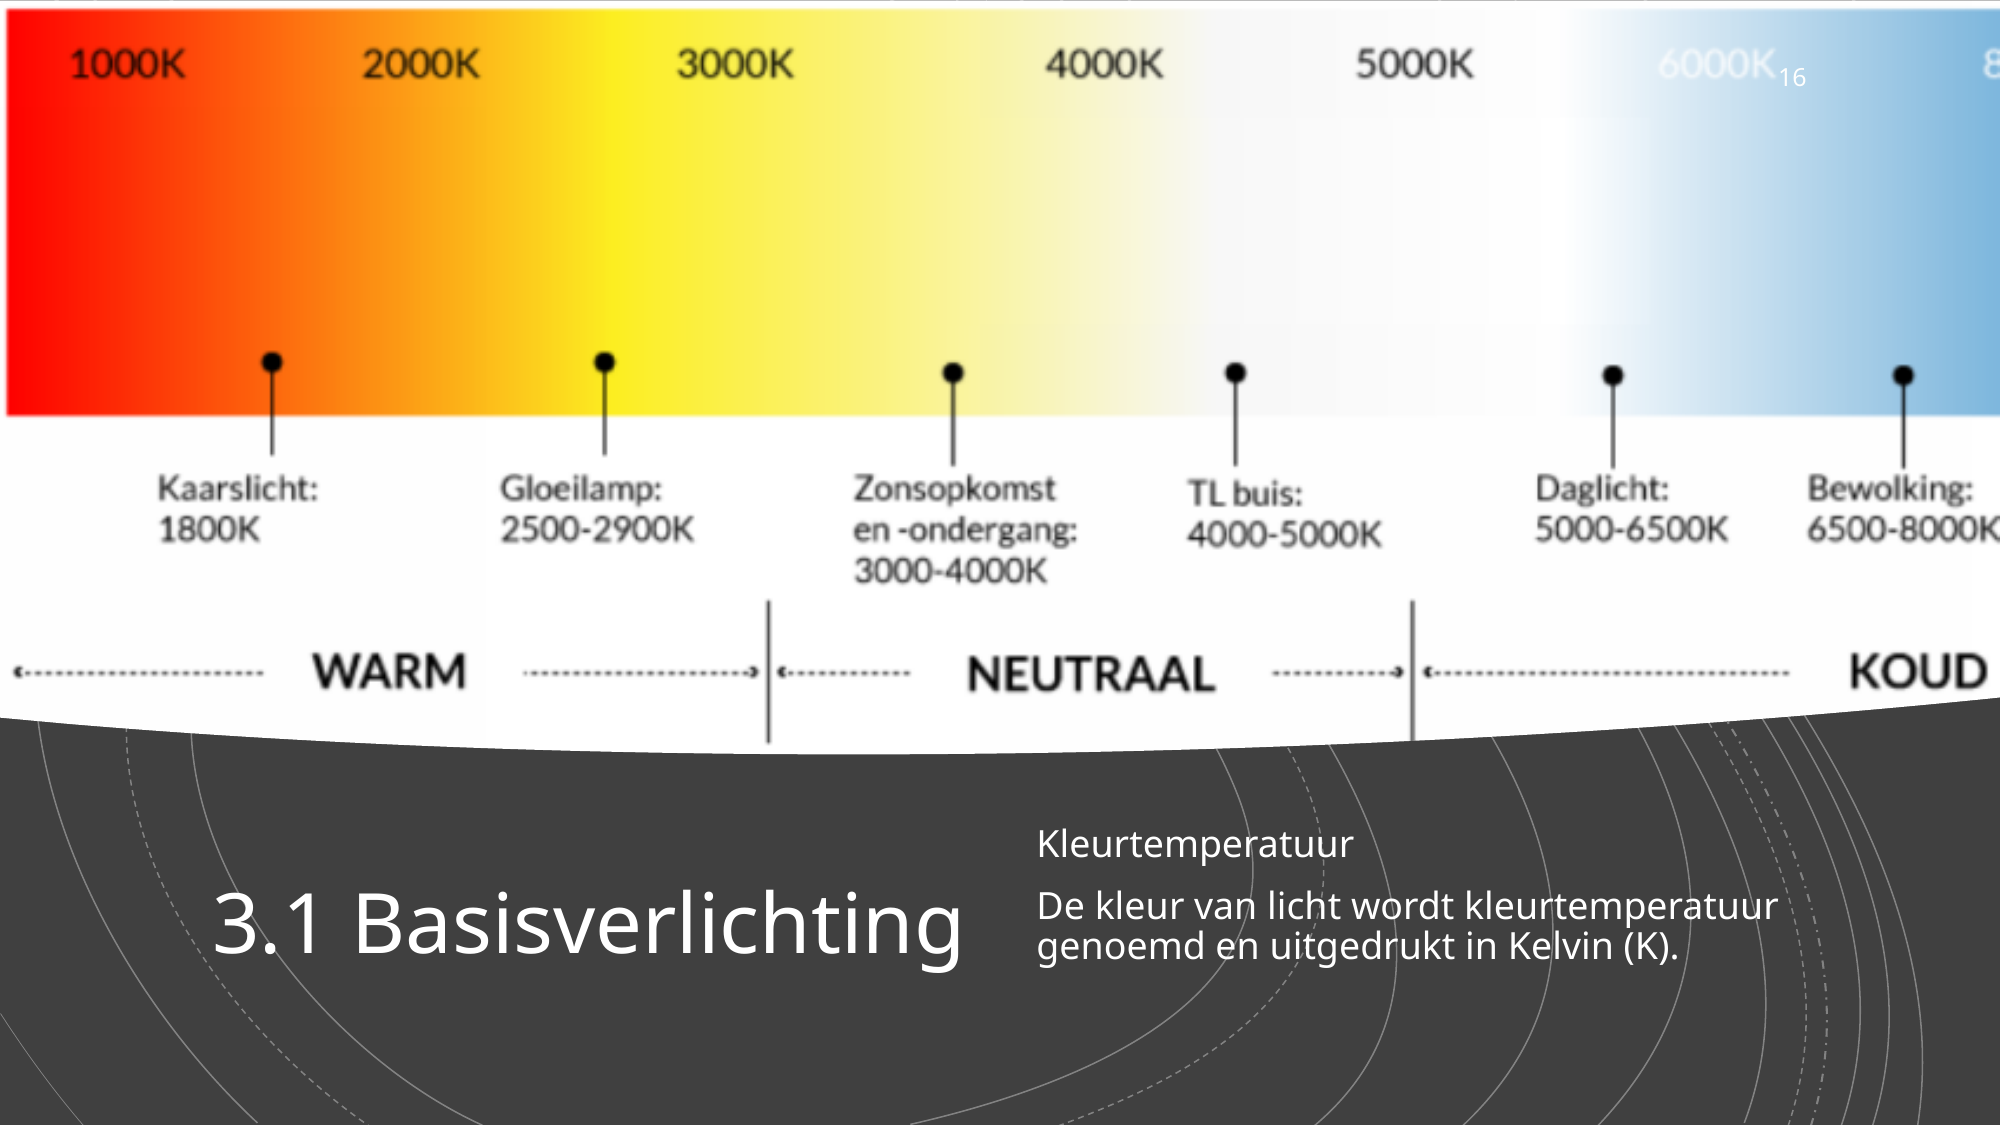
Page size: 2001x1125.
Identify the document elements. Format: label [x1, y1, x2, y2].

text_box [0, 755, 1999, 1125]
picture [0, 0, 2000, 755]
